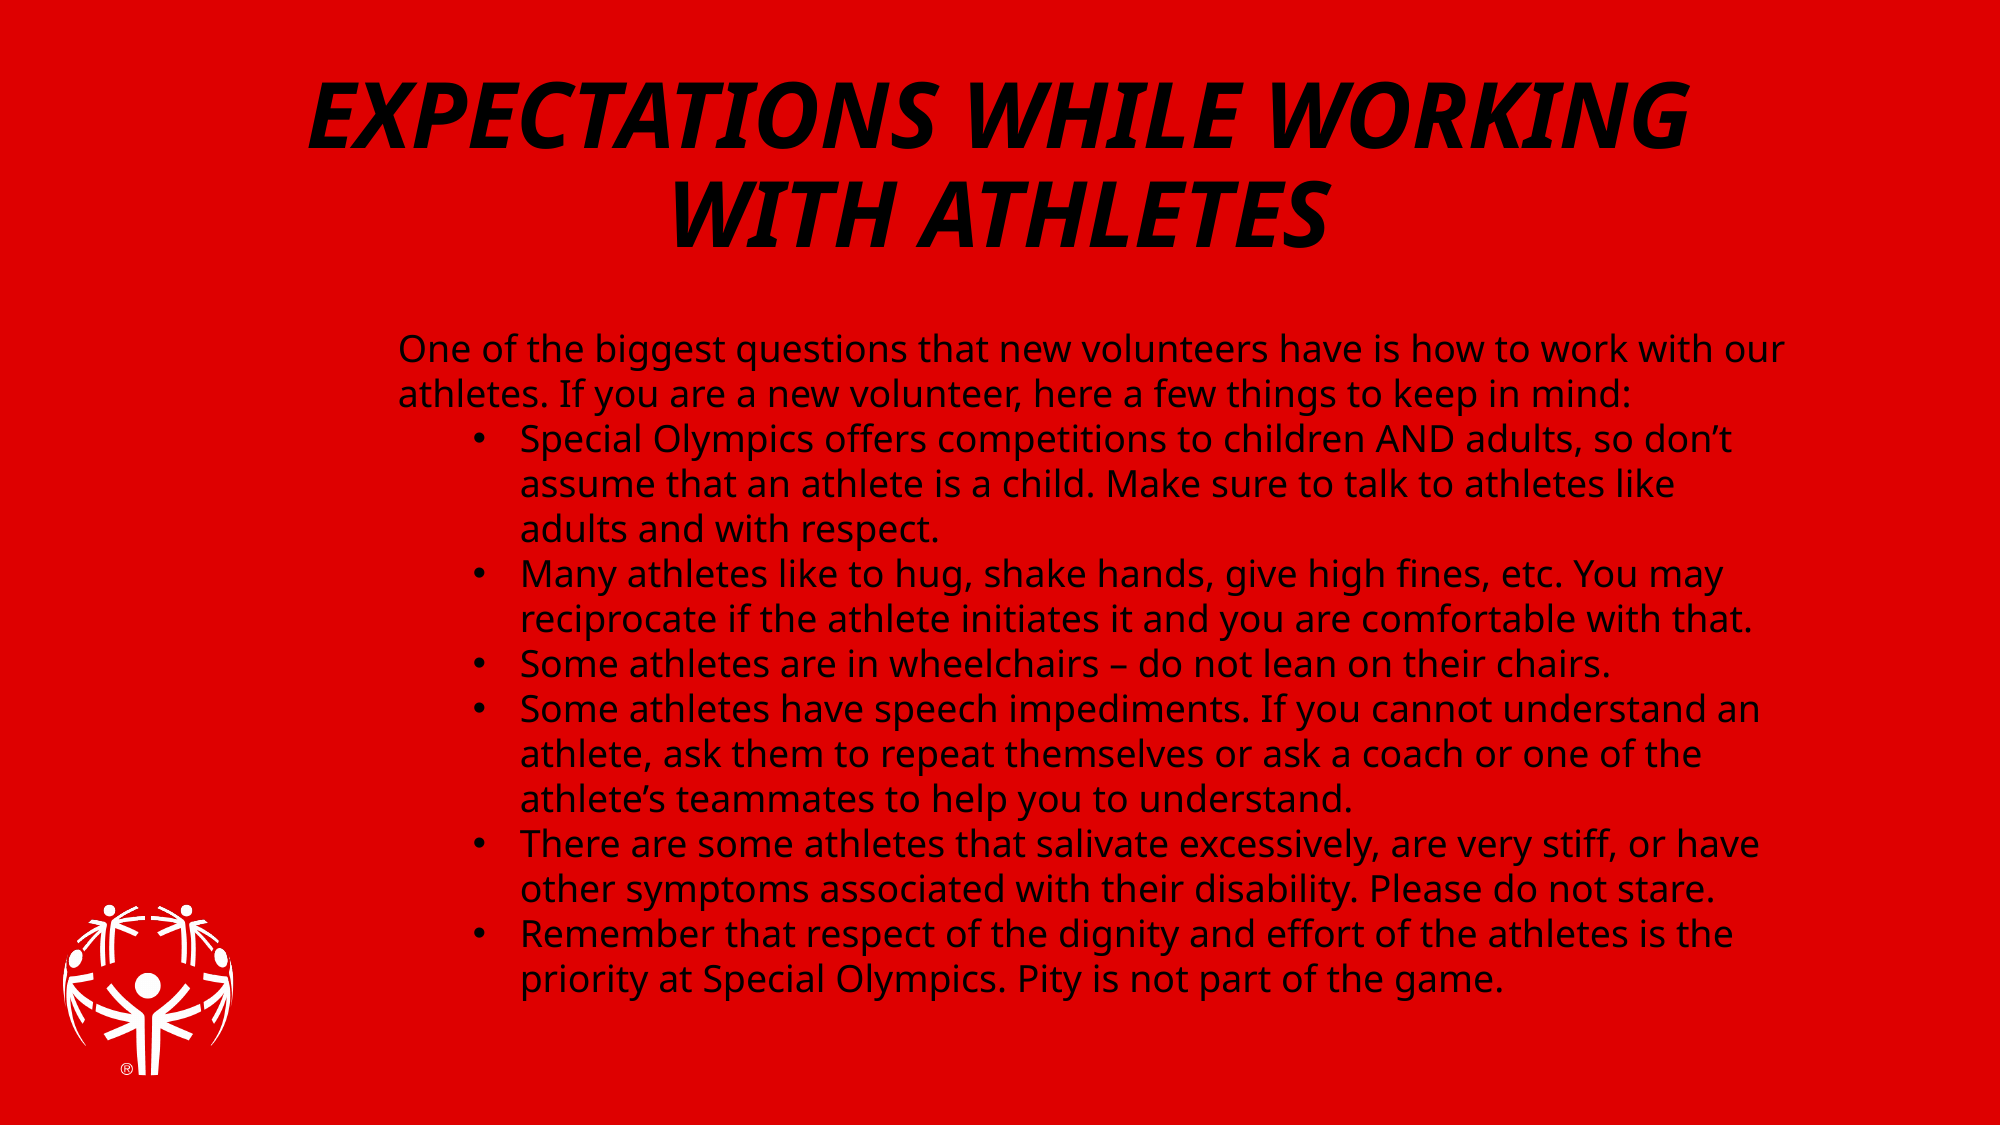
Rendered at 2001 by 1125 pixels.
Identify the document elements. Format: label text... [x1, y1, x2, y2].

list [0, 881, 287, 1098]
title EXPECTATIONS WHILE WORKING WITH ATHLETES [137, 59, 1863, 278]
text_box One of the biggest questions that new volunteers have is how to work with our athletes. If you are a new volunteer, here a few things to keep in mind: Special Olympics offers competitions to children AND adults, so don’t assume that an athlete is a child. Make sure to talk to athletes like adults and with respect. Many athletes like to hug, shake hands, give high fines, etc. You may reciprocate if the athlete initiates it and you are comfortable with that. Some athletes are in wheelchairs – do not lean on their chairs. Some athletes have speech impediments. If you cannot understand an athlete, ask them to repeat themselves or ask a coach or one of the athlete’s teammates to help you to understand. There are some athletes that salivate excessively, are very stiff, or have other symptoms associated with their disability. Please do not stare. Remember that respect of the dignity and effort of the athletes is the priority at Special Olympics. Pity is not part of the game. [383, 317, 1810, 1008]
